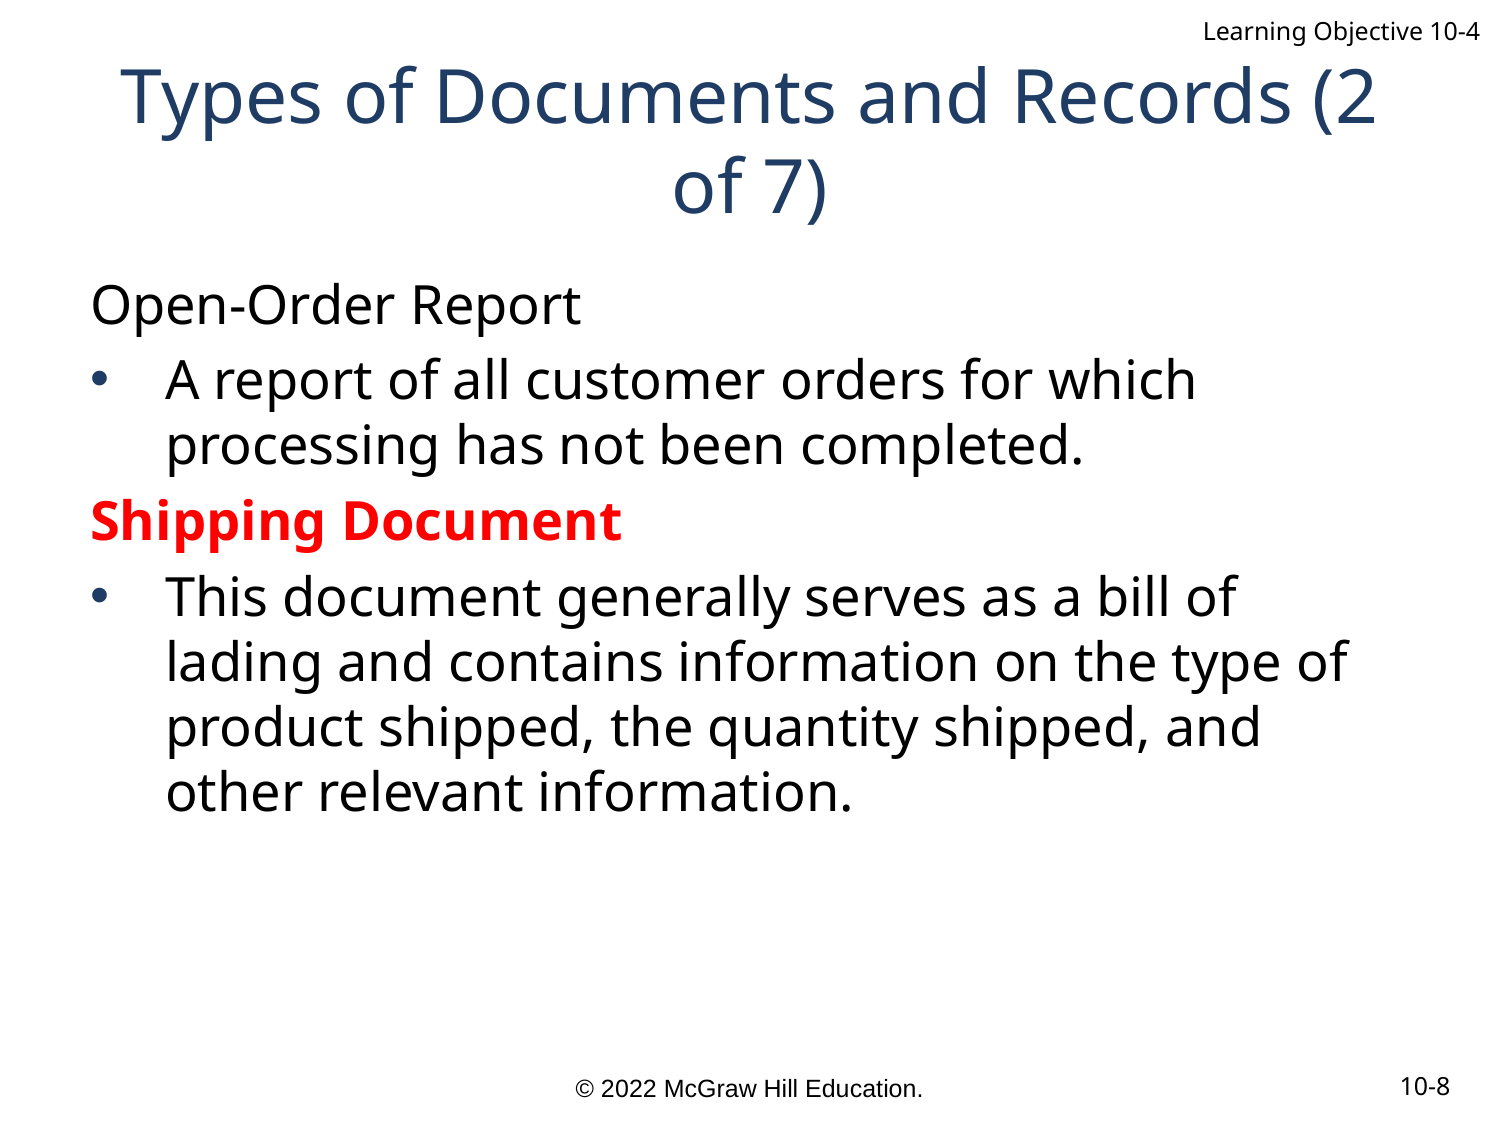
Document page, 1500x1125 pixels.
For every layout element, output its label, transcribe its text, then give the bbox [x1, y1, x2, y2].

title Types of Documents and Records (2 of 7) [75, 45, 1425, 233]
list Learning Objective 10-4 [908, 1, 1496, 60]
list Open-Order Report A report of all customer orders for which processing has not been completed. Shipping Document This document generally serves as a bill of lading and contains information on the type of product shipped, the quantity shipped, and other relevant information. [75, 262, 1425, 1013]
